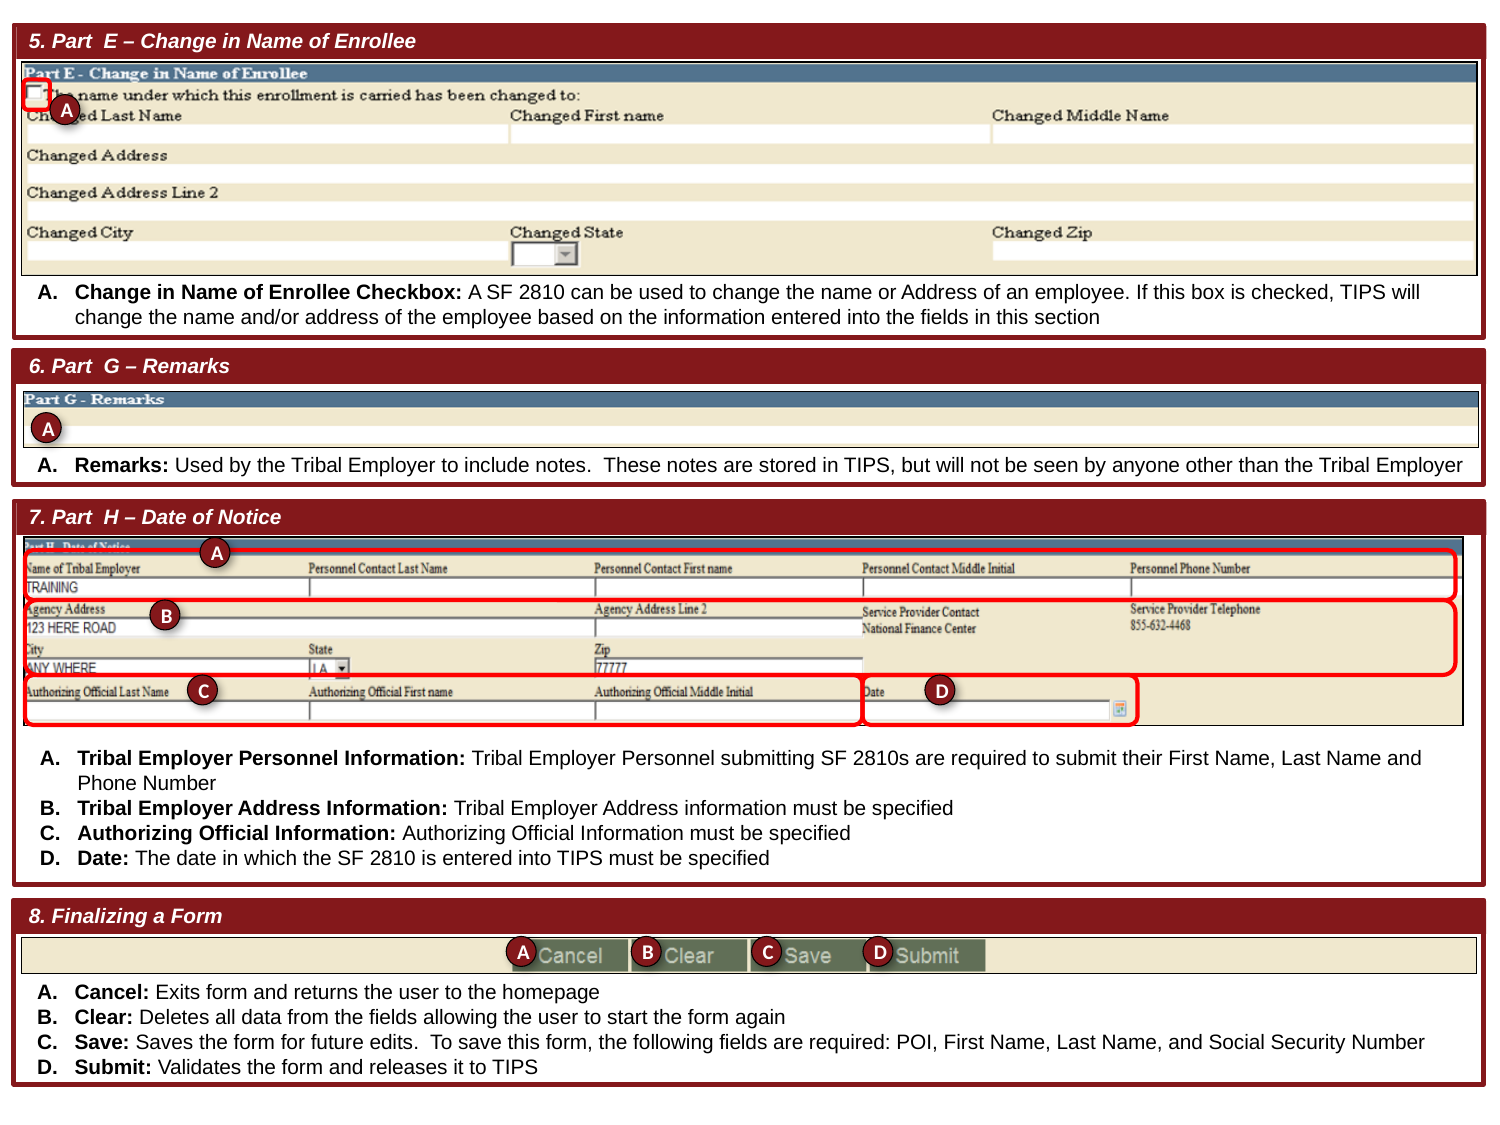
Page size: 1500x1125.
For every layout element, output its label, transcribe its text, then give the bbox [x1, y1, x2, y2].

text_box Remarks: Used by the Tribal Employer to include notes. These notes are stored in TIPS, but will not be seen by anyone other than the Tribal Employer [22, 444, 1500, 484]
text_box Tribal Employer Personnel Information: Tribal Employer Personnel submitting SF 2810s are required to submit their First Name, Last Name and Phone Number Tribal Employer Address Information: Tribal Employer Address information must be specified Authorizing Official Information: Authorizing Official Information must be specified Date: The date in which the SF 2810 is entered into TIPS must be specified [24, 737, 1478, 878]
text_box [1484, 899, 1488, 936]
text_box 6. Part G – Remarks [13, 350, 1484, 485]
text_box [14, 349, 1488, 386]
text_box 8. Finalizing a Form [13, 899, 1484, 1085]
picture [24, 537, 1463, 726]
text_box [14, 500, 1488, 537]
text_box 5. Part E – Change in Name of Enrollee [13, 24, 1484, 338]
picture [22, 62, 1477, 276]
text_box 7. Part H – Date of Notice [13, 501, 1484, 885]
picture [23, 391, 1479, 448]
text_box Cancel: Exits form and returns the user to the homepage Clear: Deletes all data from the fields allowing the user to start the form again Save: Saves the form for future edits. To save this form, the following fields are required: POI, First Name, Last Name, and Social Security Number Submit: Validates the form and releases it to TIPS [22, 982, 1476, 1086]
text_box Change in Name of Enrollee Checkbox: A SF 2810 can be used to change the name or Address of an employee. If this box is checked, TIPS will change the name and/or address of the employee based on the information entered into the fields in this section [22, 282, 1476, 337]
picture [20, 937, 1477, 974]
text_box [1484, 24, 1488, 61]
